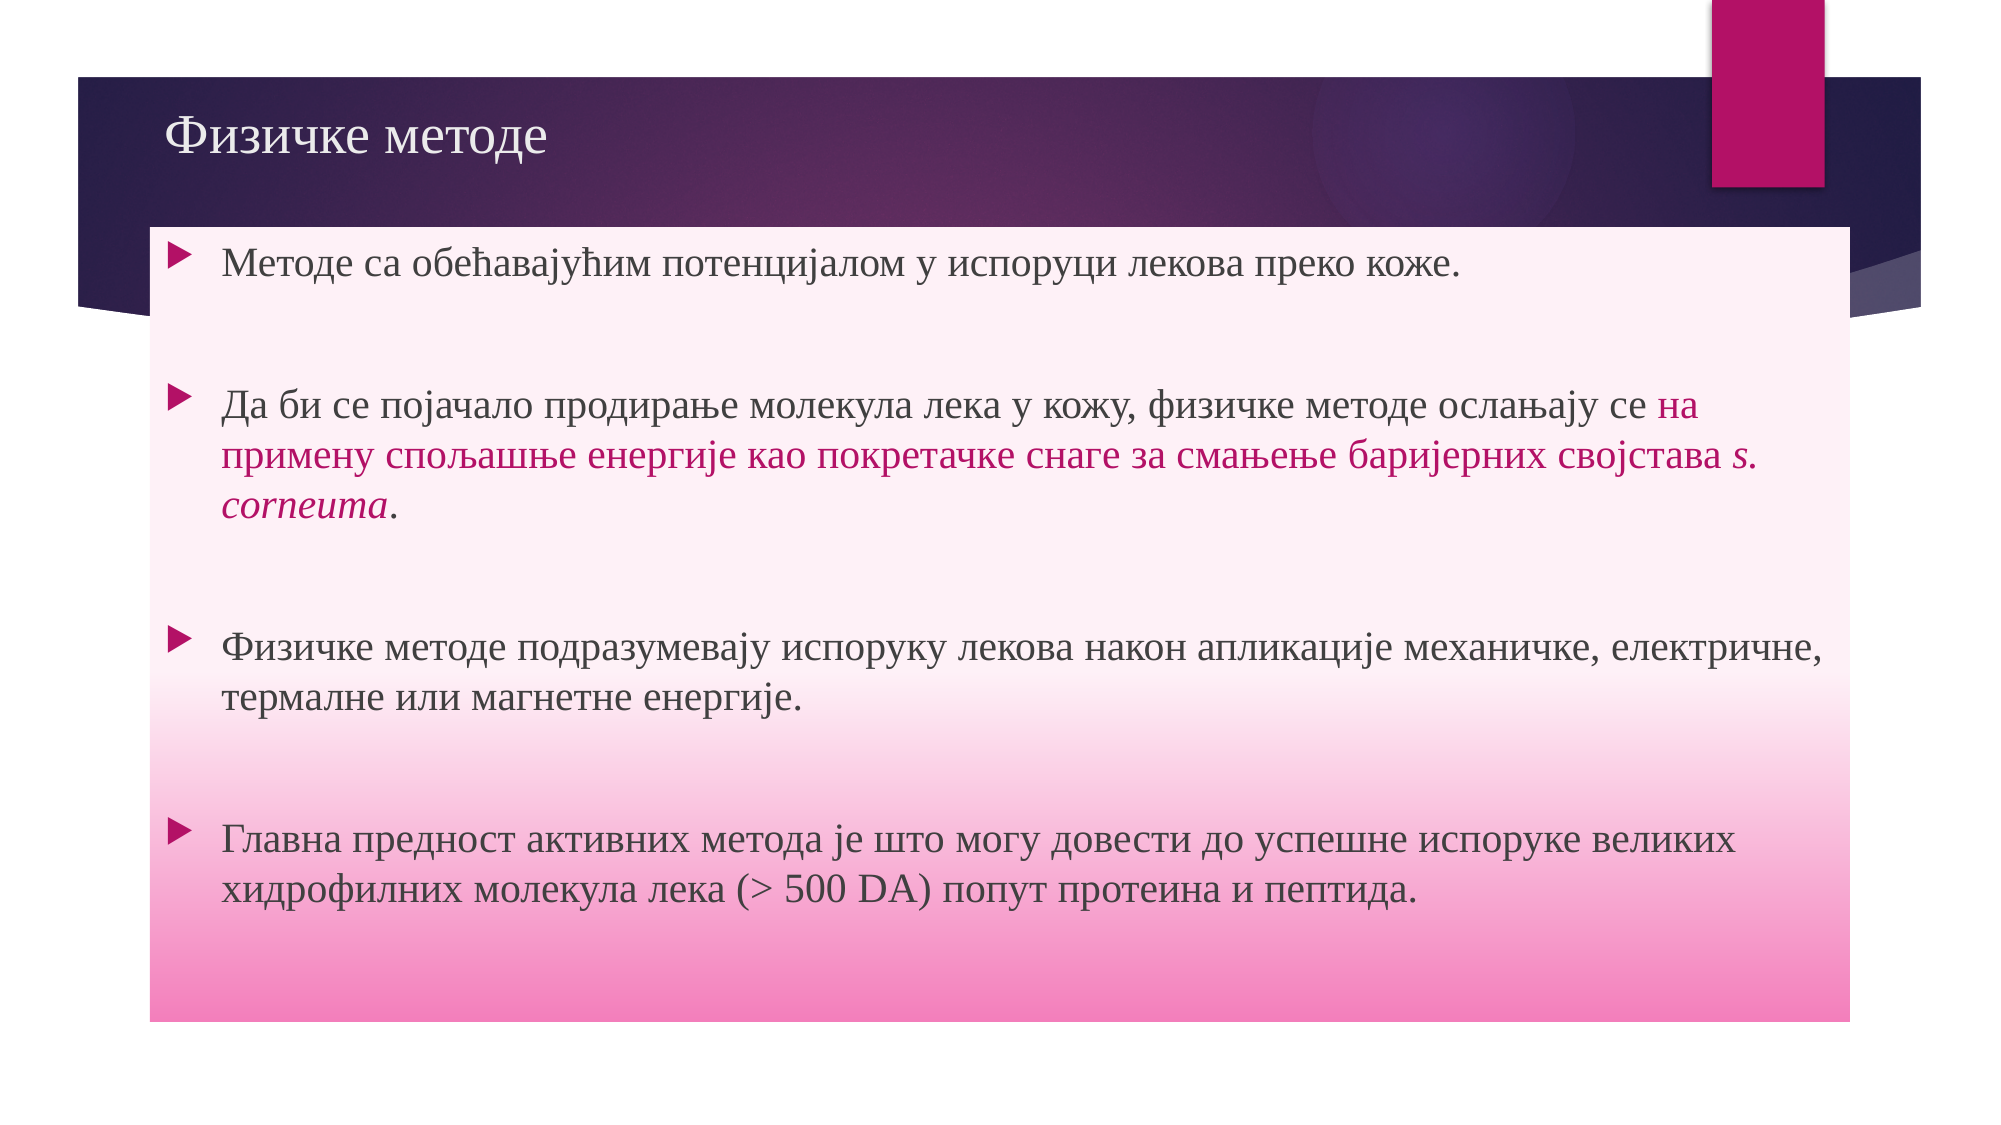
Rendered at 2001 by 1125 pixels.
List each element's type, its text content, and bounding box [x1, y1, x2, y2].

list Методе са обећавајућим потенцијалом у испоруци лекова преко коже. Да би се појачало продирање молекула лека у кожу, физичке методе ослањају се на примену спољашње енергије као покретачке снаге за смањење баријерних својстава s. corneuma. Физичке методе подразумевају испоруку лекова након апликације механичке, електричне, термалне или магнетне енергије. Главна предност активних метода је што могу довести до успешне испоруке великих хидрофилних молекула лека (> 500 DА) попут протеина и пептида. [149, 227, 1850, 1022]
title Физичке методе [149, 0, 1851, 262]
